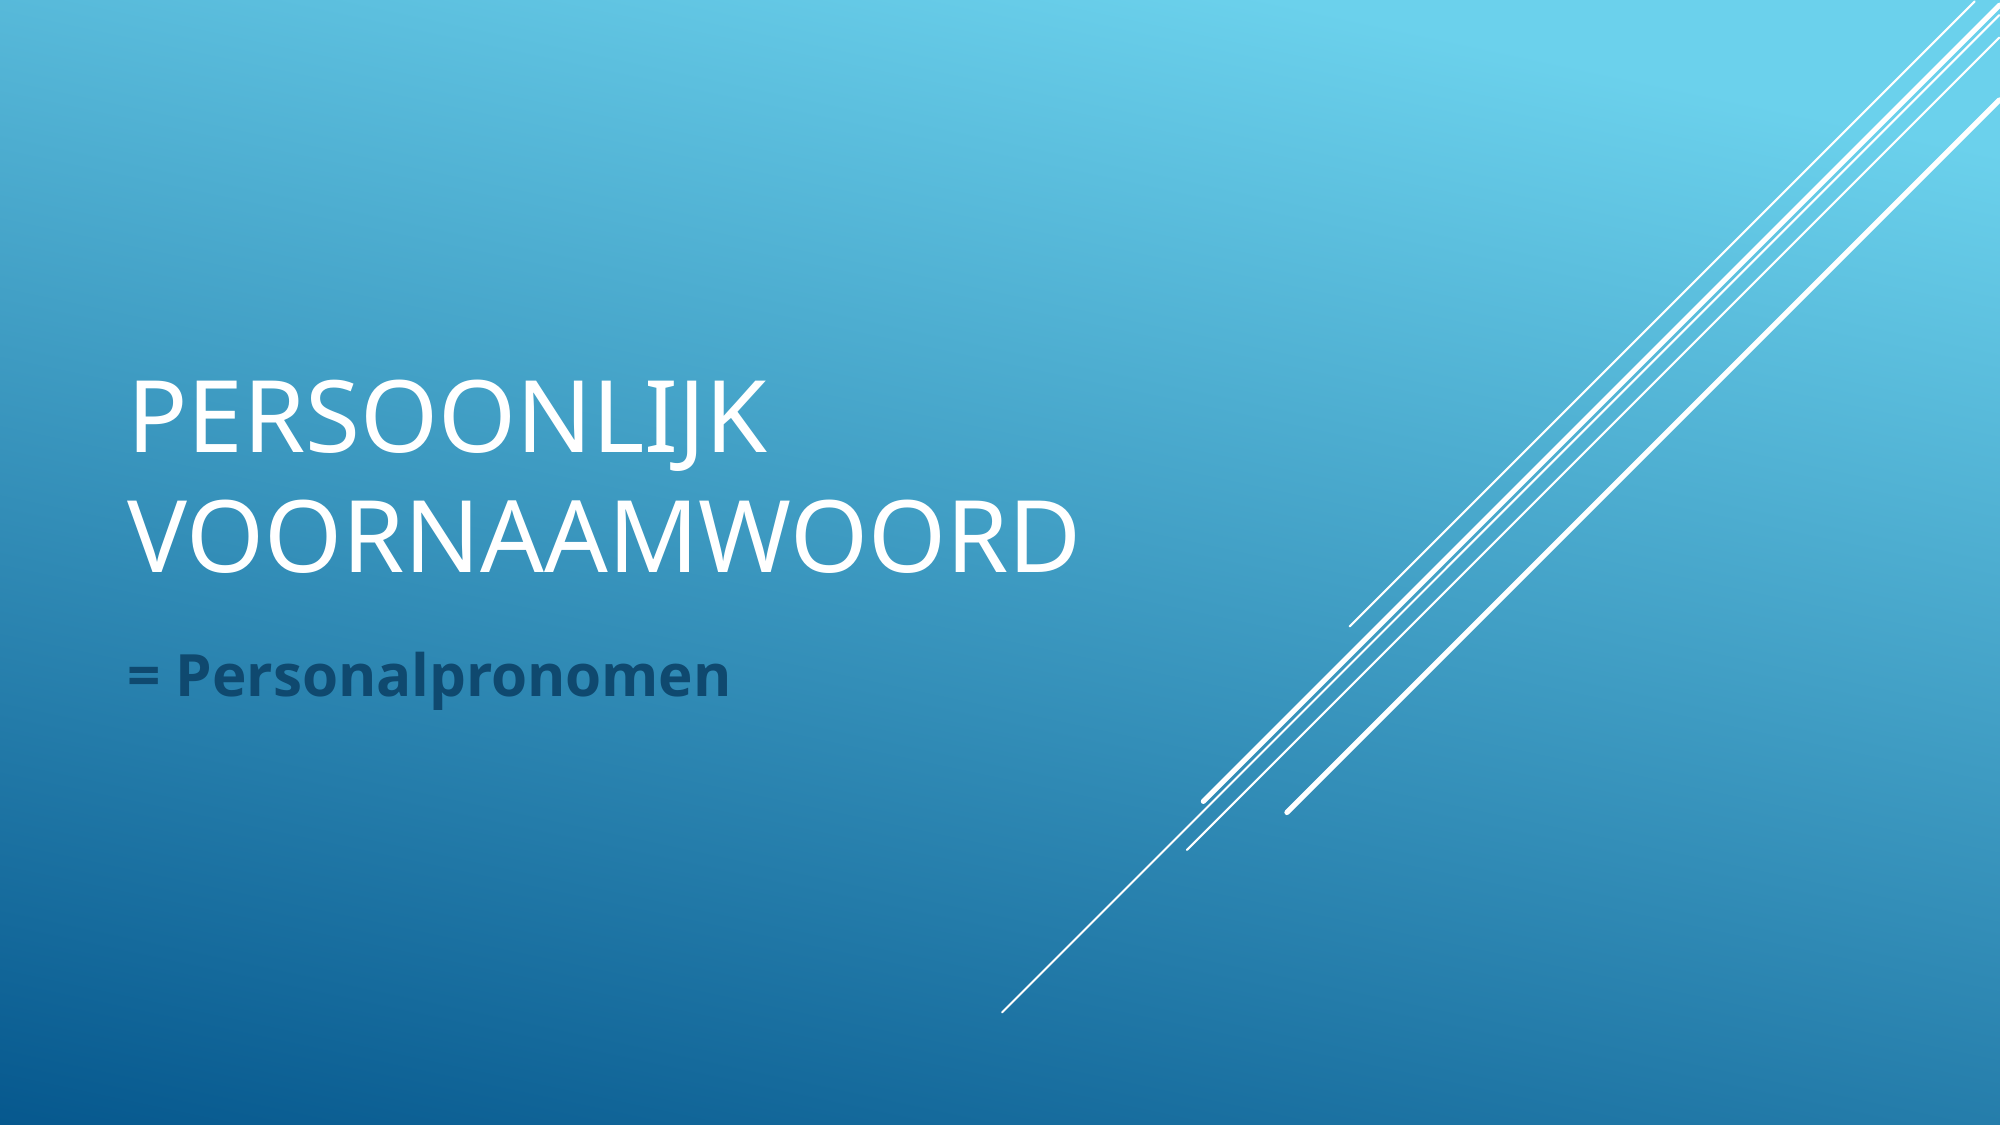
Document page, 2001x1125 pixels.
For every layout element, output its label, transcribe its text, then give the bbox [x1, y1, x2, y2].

title Persoonlijk voornaamwoord [112, 112, 1425, 600]
subtitle = Personalpronomen [112, 630, 1163, 950]
